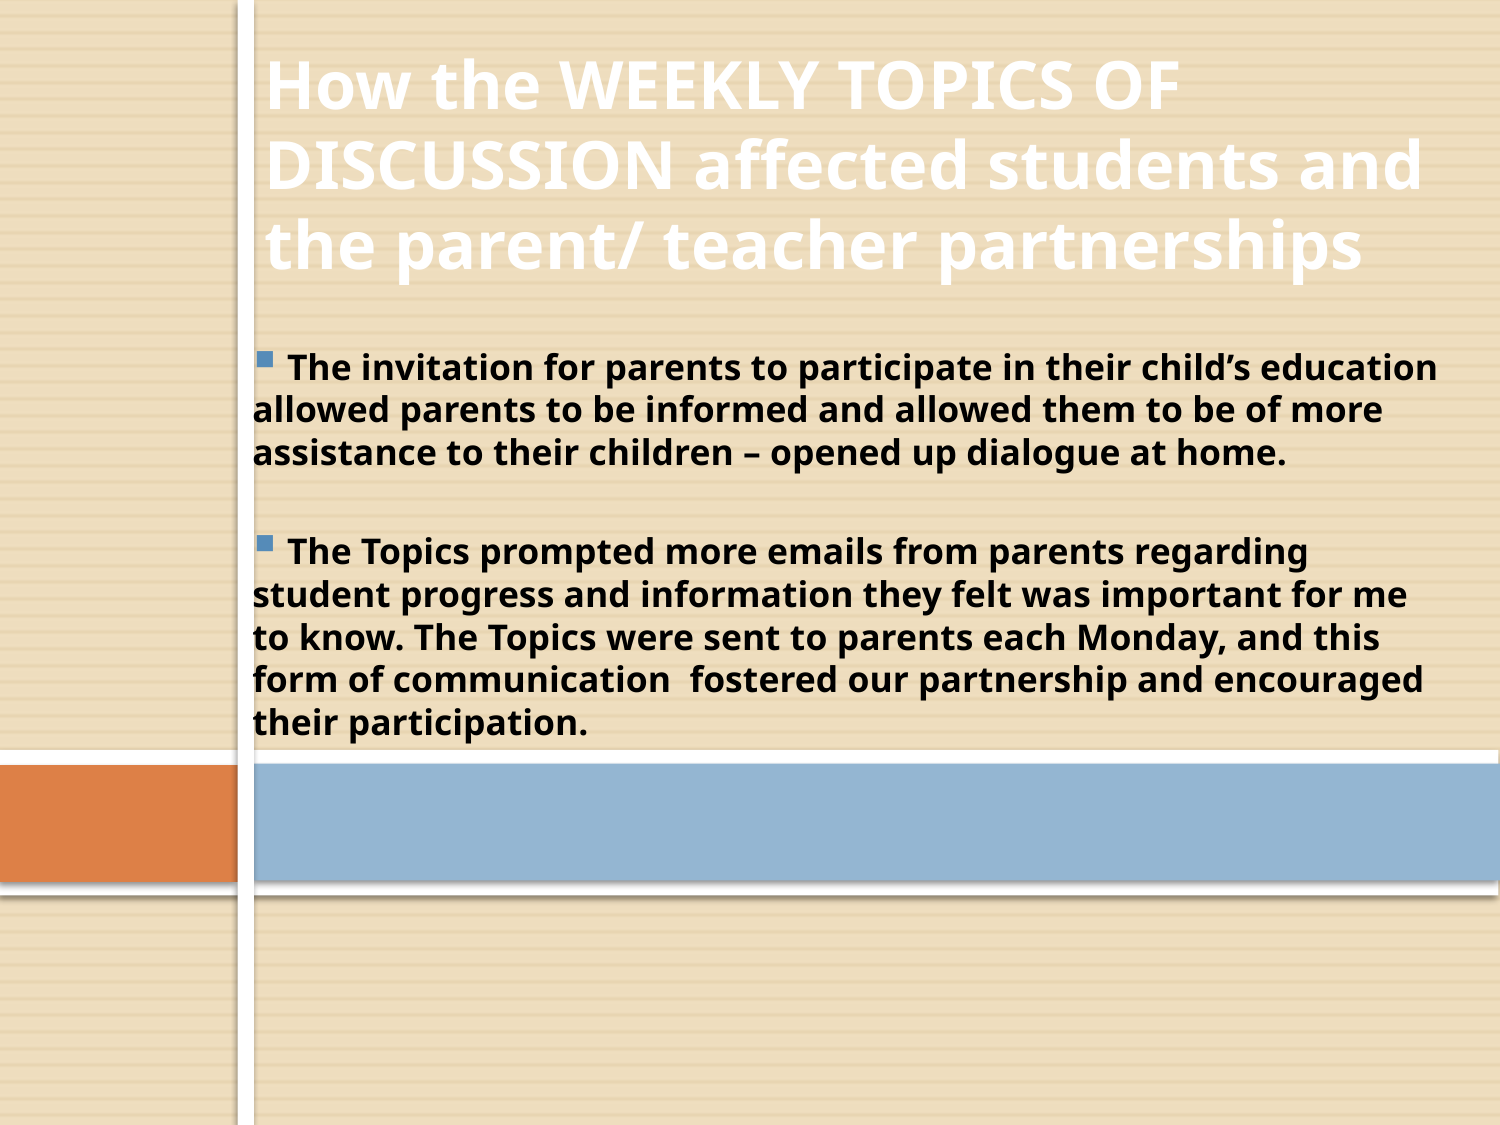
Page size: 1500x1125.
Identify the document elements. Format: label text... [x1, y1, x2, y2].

title How the WEEKLY TOPICS OF DISCUSSION affected students and the parent/ teacher partnerships [249, 24, 1450, 300]
list The invitation for parents to participate in their child’s education allowed parents to be informed and allowed them to be of more assistance to their children – opened up dialogue at home. The Topics prompted more emails from parents regarding student progress and information they felt was important for me to know. The Topics were sent to parents each Monday, and this form of communication fostered our partnership and encouraged their participation. [237, 337, 1463, 688]
